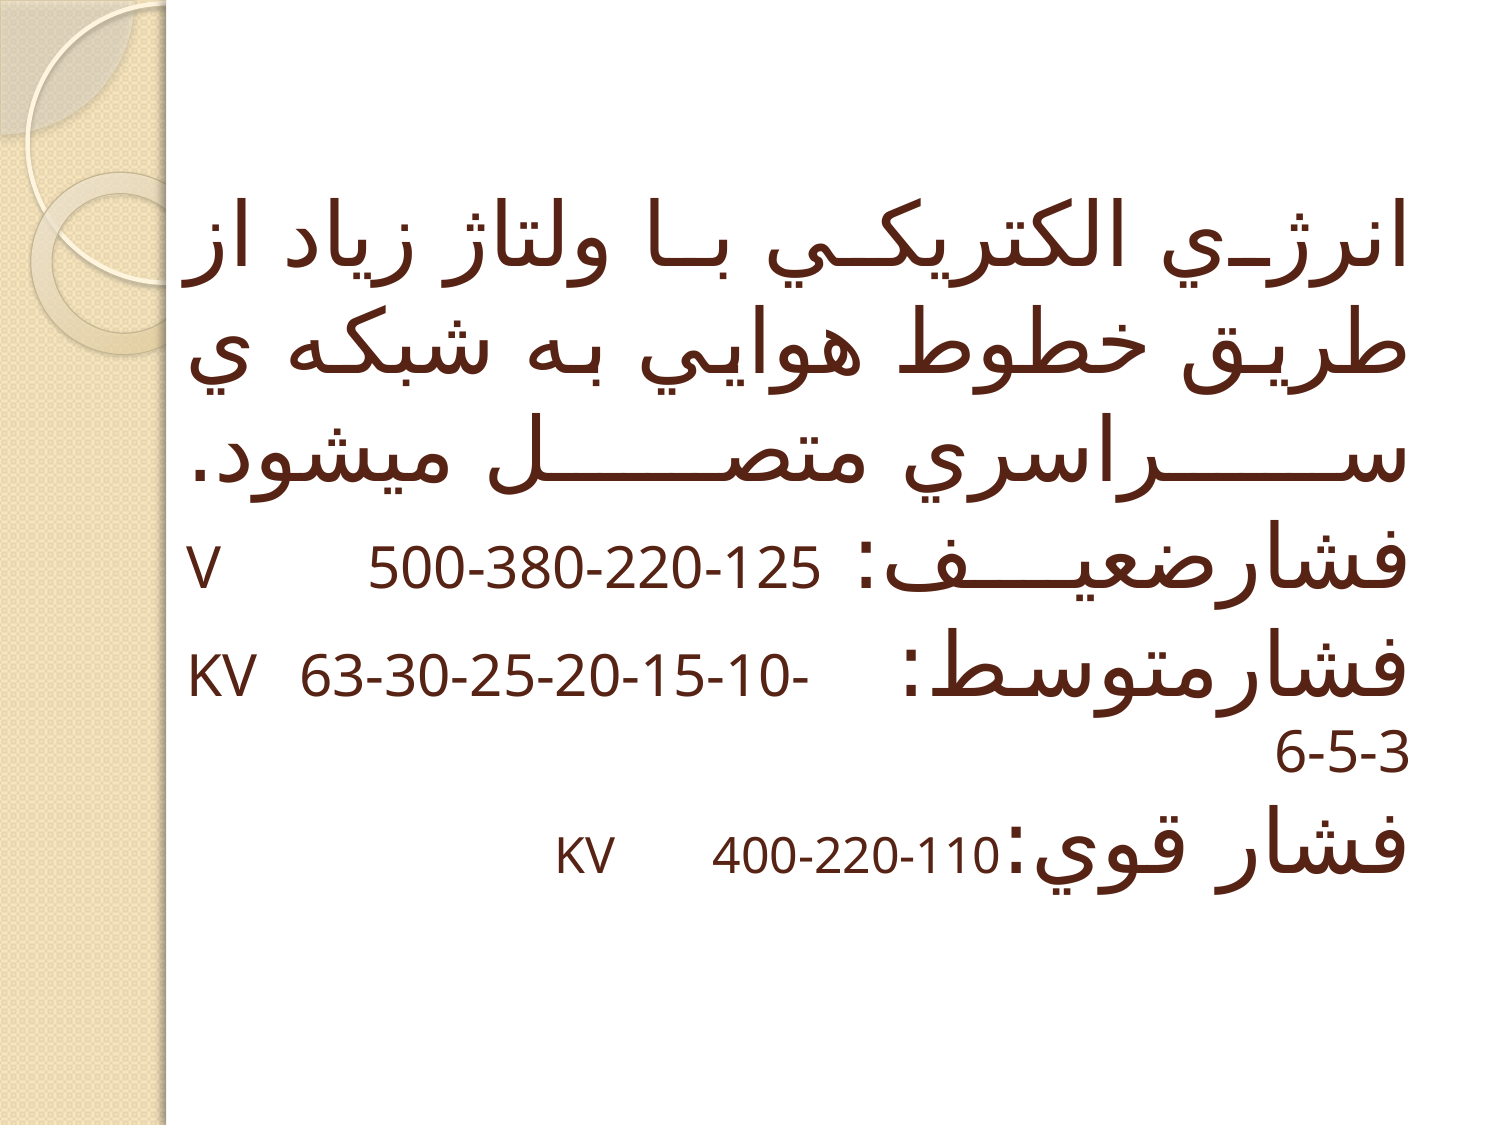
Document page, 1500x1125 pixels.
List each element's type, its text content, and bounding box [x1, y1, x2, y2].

title انرژي الكتريكي با ولتاژ زياد از طريق خطوط هوايي به شبكه ي سراسري متصل ميشود. فشارضعيف: V 500-380-220-125 فشارمتوسط: KV 63-30-25-20-15-10-6-5-3 فشار قوي:KV 400-220-110 [171, 115, 1427, 953]
